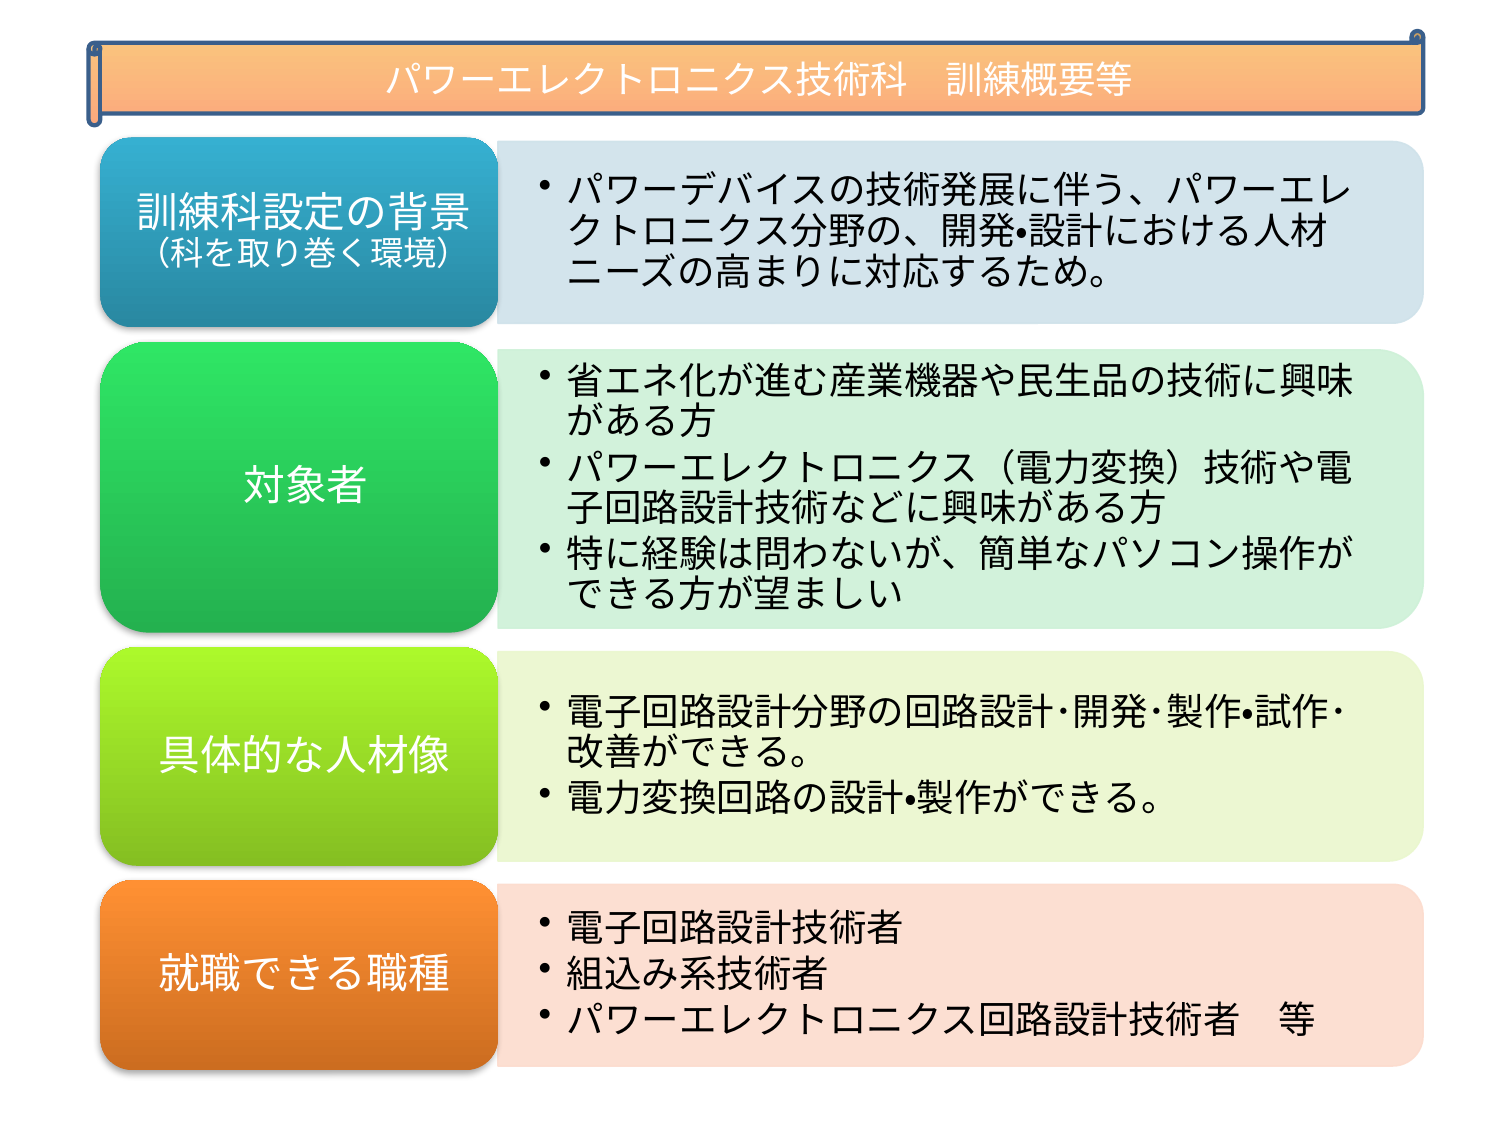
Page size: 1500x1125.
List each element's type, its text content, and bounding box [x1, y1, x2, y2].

text_box パワーエレクトロニクス技術科 訓練概要等 [86, 28, 1426, 128]
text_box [100, 136, 1424, 1071]
